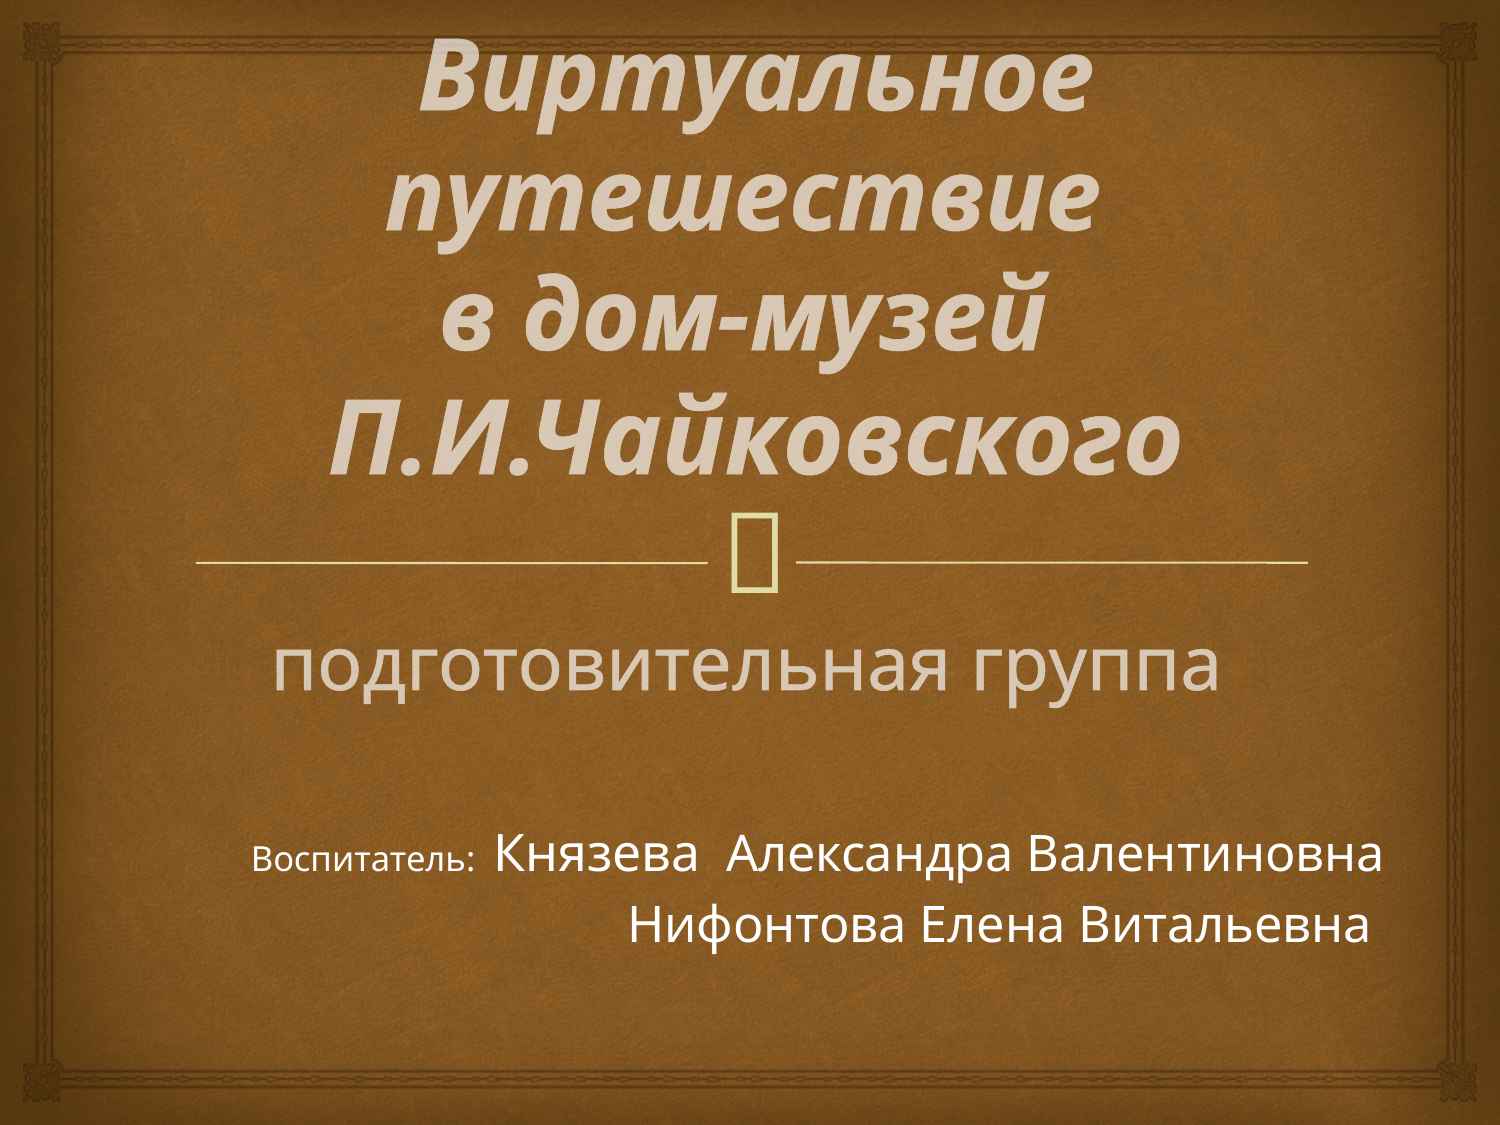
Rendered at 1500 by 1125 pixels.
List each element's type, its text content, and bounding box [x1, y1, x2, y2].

subtitle Воспитатель: Князева Александра Валентиновна Нифонтова Елена Витальевна [225, 812, 1400, 1013]
title Виртуальное путешествие в дом-музей П.И.Чайковского подготовительная группа [75, 37, 1438, 713]
picture [0, 0, 1500, 1125]
